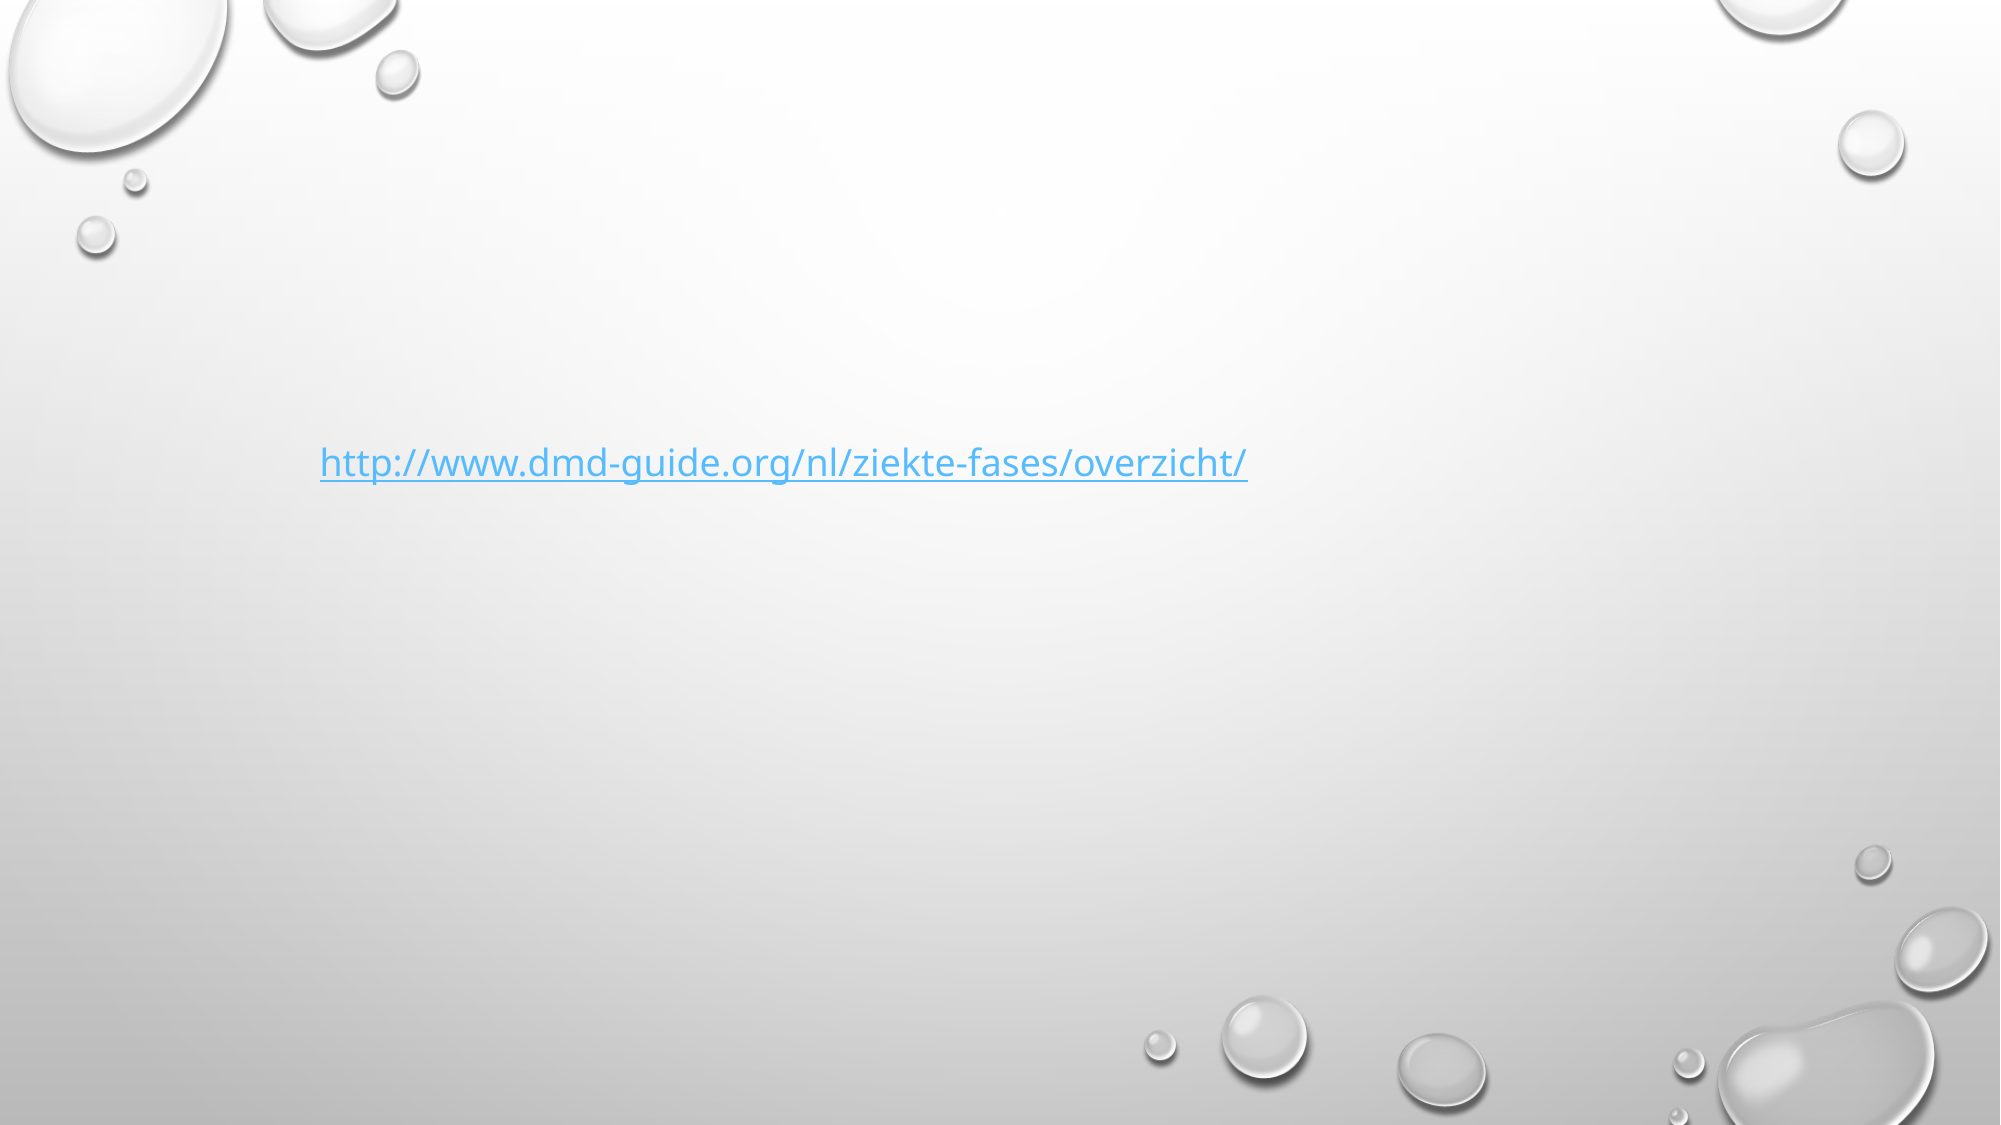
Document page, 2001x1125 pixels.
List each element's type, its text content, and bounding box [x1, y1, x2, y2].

picture [0, 0, 2000, 1125]
text_box http://www.dmd-guide.org/nl/ziekte-fases/overzicht/ [304, 431, 1500, 543]
